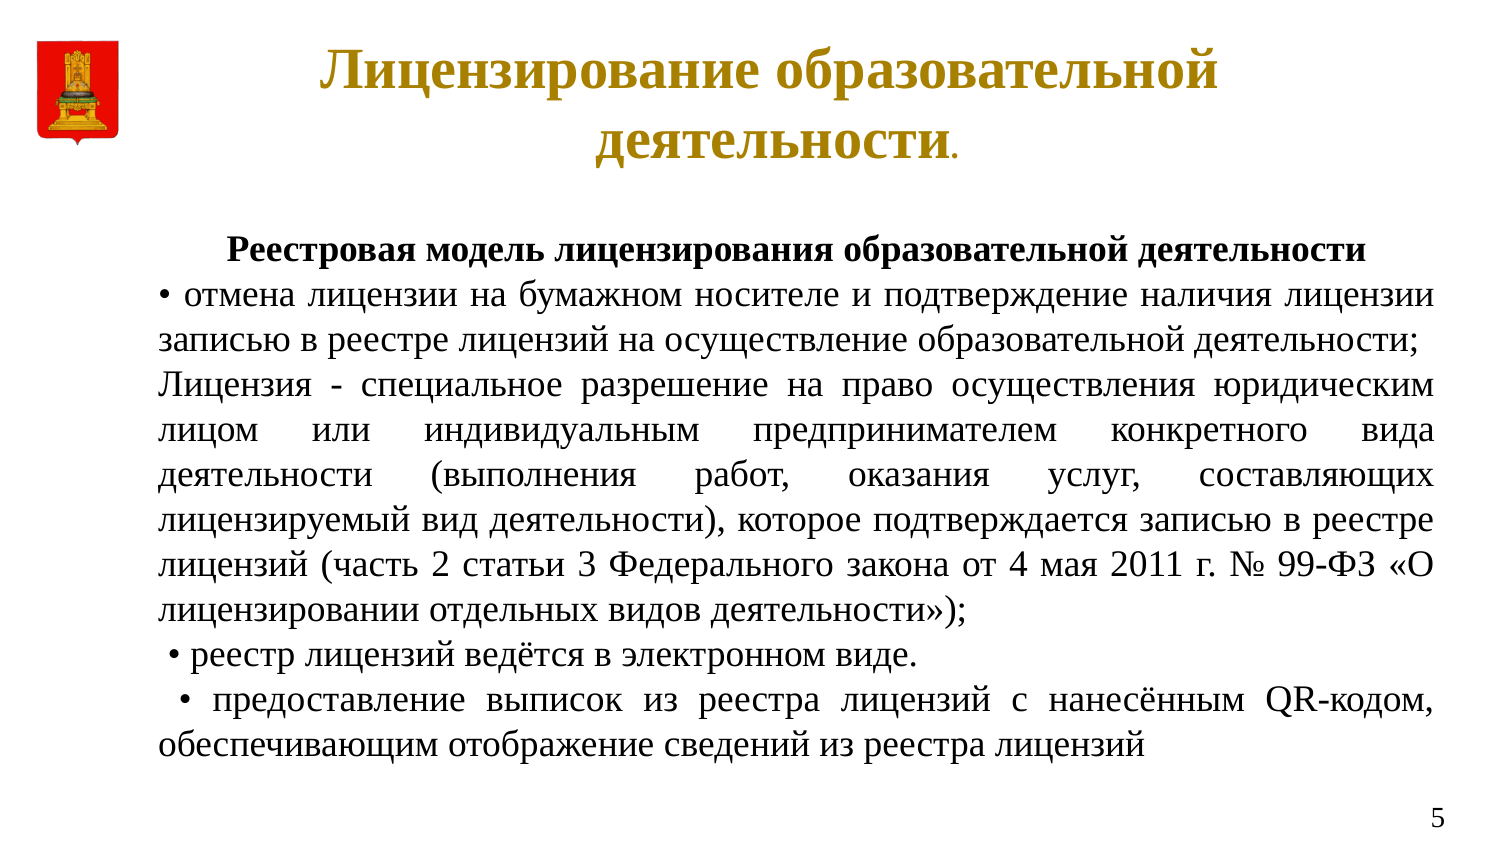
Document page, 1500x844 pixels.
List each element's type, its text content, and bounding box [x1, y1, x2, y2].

text_box Реестровая модель лицензирования образовательной деятельности • отмена лицензии на бумажном носителе и подтверждение наличия лицензии записью в реестре лицензий на осуществление образовательной деятельности; Лицензия - специальное разрешение на право осуществления юридическим лицом или индивидуальным предпринимателем конкретного вида деятельности (выполнения работ, оказания услуг, составляющих лицензируемый вид деятельности), которое подтверждается записью в реестре лицензий (часть 2 статьи 3 Федерального закона от 4 мая 2011 г. № 99-ФЗ «О лицензировании отдельных видов деятельности»); • реестр лицензий ведётся в электронном виде. • предоставление выписок из реестра лицензий с нанесённым QR-кодом, обеспечивающим отображение сведений из реестра лицензий [143, 216, 1451, 772]
slide_number 5 [1409, 793, 1461, 839]
picture [34, 34, 125, 151]
title Лицензирование образовательной деятельности. [123, 43, 1431, 198]
